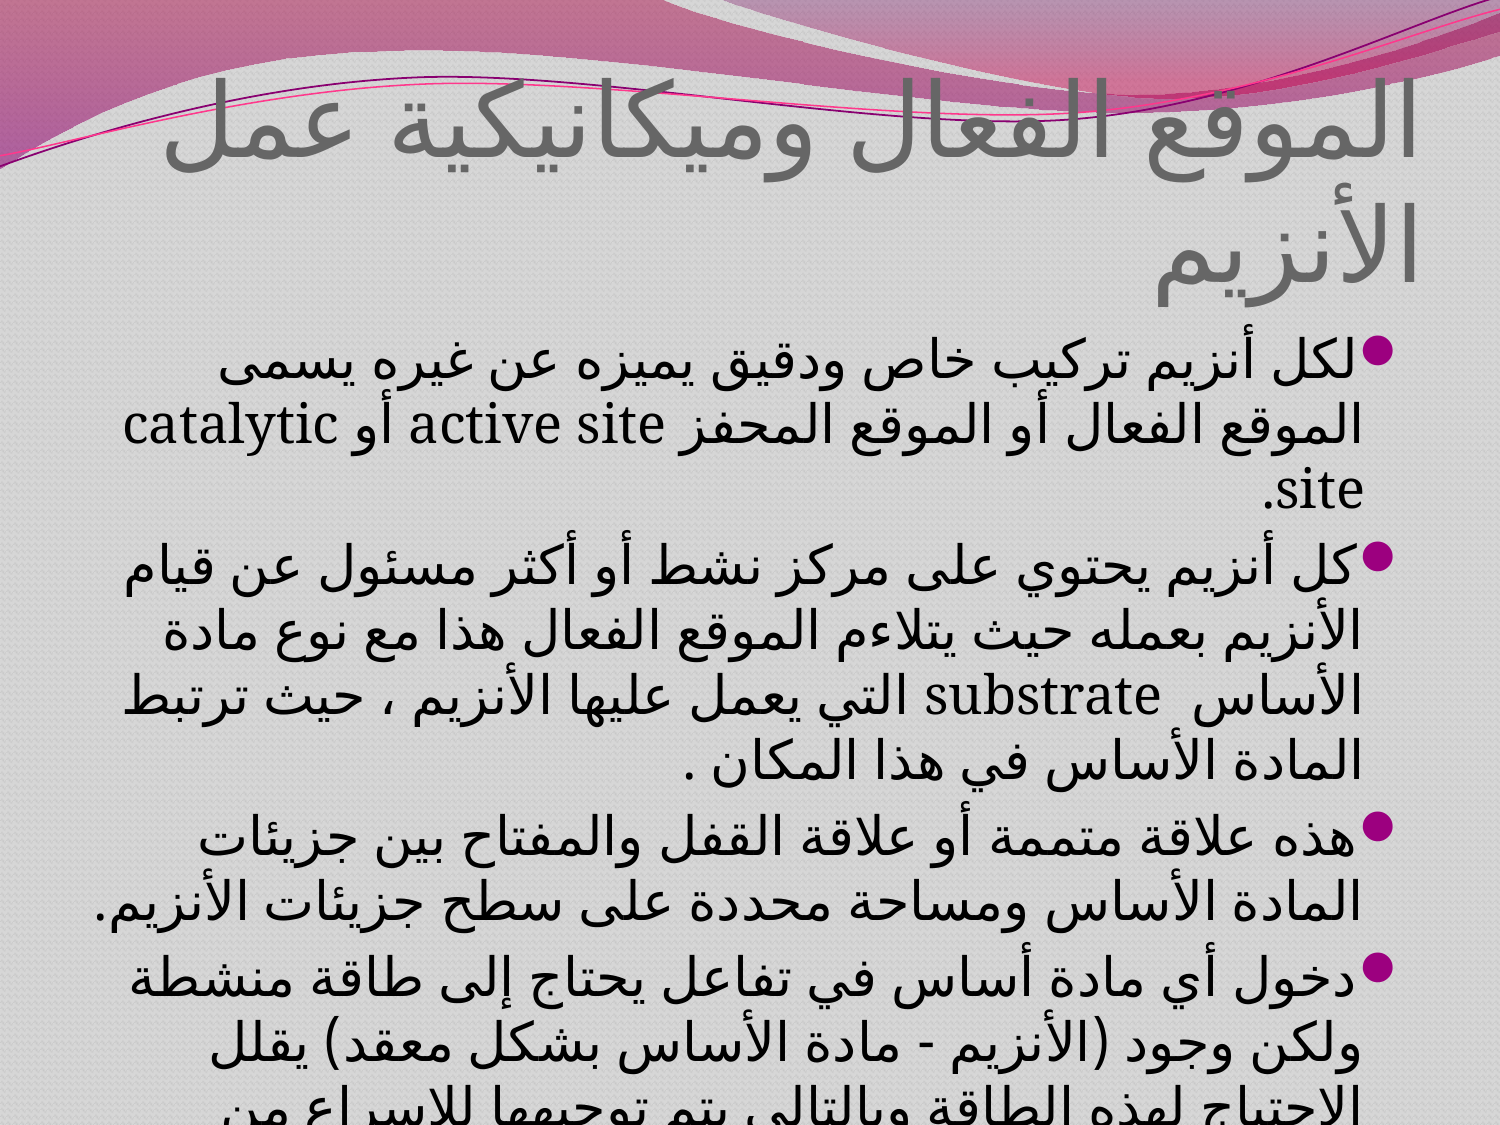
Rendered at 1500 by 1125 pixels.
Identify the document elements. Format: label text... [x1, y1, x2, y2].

title الموقع الفعال وميكانيكية عمل الأنزيم [75, 115, 1425, 303]
list لكل أنزيم تركيب خاص ودقيق يميزه عن غيره يسمى الموقع الفعال أو الموقع المحفز active site أو catalytic site. كل أنزيم يحتوي على مركز نشط أو أكثر مسئول عن قيام الأنزيم بعمله حيث يتلاءم الموقع الفعال هذا مع نوع مادة الأساس substrate التي يعمل عليها الأنزيم ، حيث ترتبط المادة الأساس في هذا المكان . هذه علاقة متممة أو علاقة القفل والمفتاح بين جزيئات المادة الأساس ومساحة محددة على سطح جزيئات الأنزيم. دخول أي مادة أساس في تفاعل يحتاج إلى طاقة منشطة ولكن وجود (الأنزيم - مادة الأساس بشكل معقد) يقلل الإحتياج لهذه الطاقة وبالتالي يتم توجيهها للإسراع من التفاعل. [75, 317, 1425, 1038]
